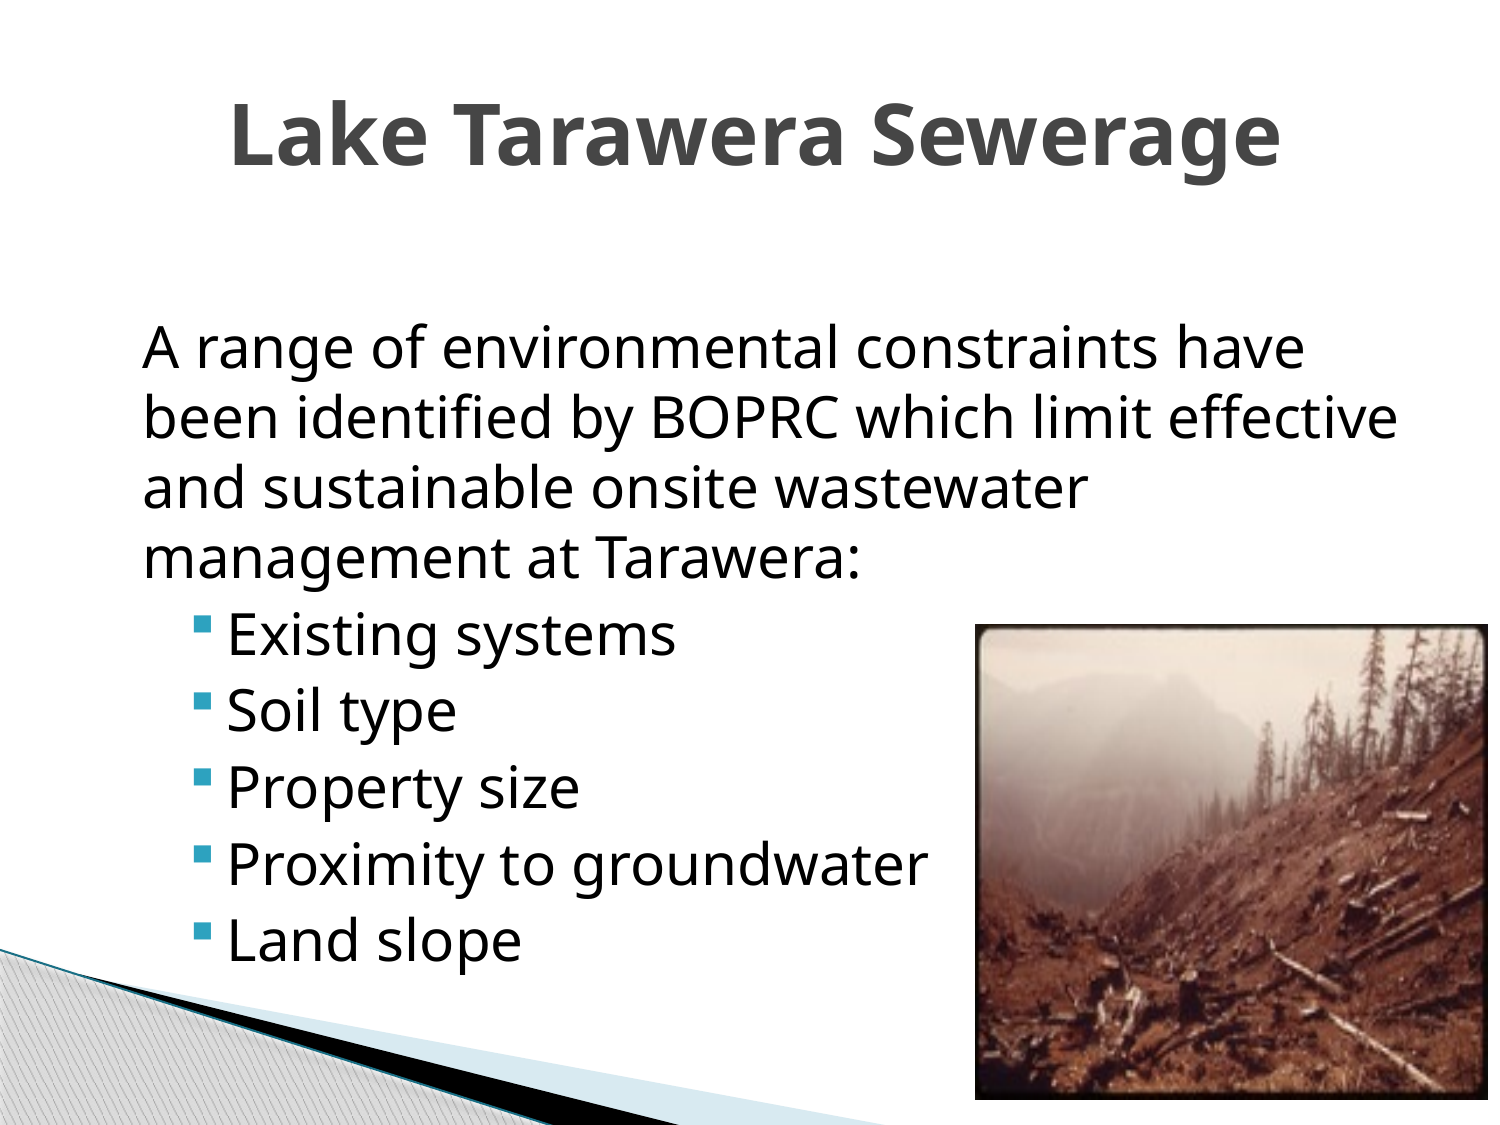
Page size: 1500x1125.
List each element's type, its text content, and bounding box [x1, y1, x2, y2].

title Lake Tarawera Sewerage [62, 24, 1413, 238]
list A range of environmental constraints have been identified by BOPRC which limit effective and sustainable onsite wastewater management at Tarawera: Existing systems Soil type Property size Proximity to groundwater Land slope [109, 303, 1460, 1125]
picture [974, 624, 1488, 1101]
